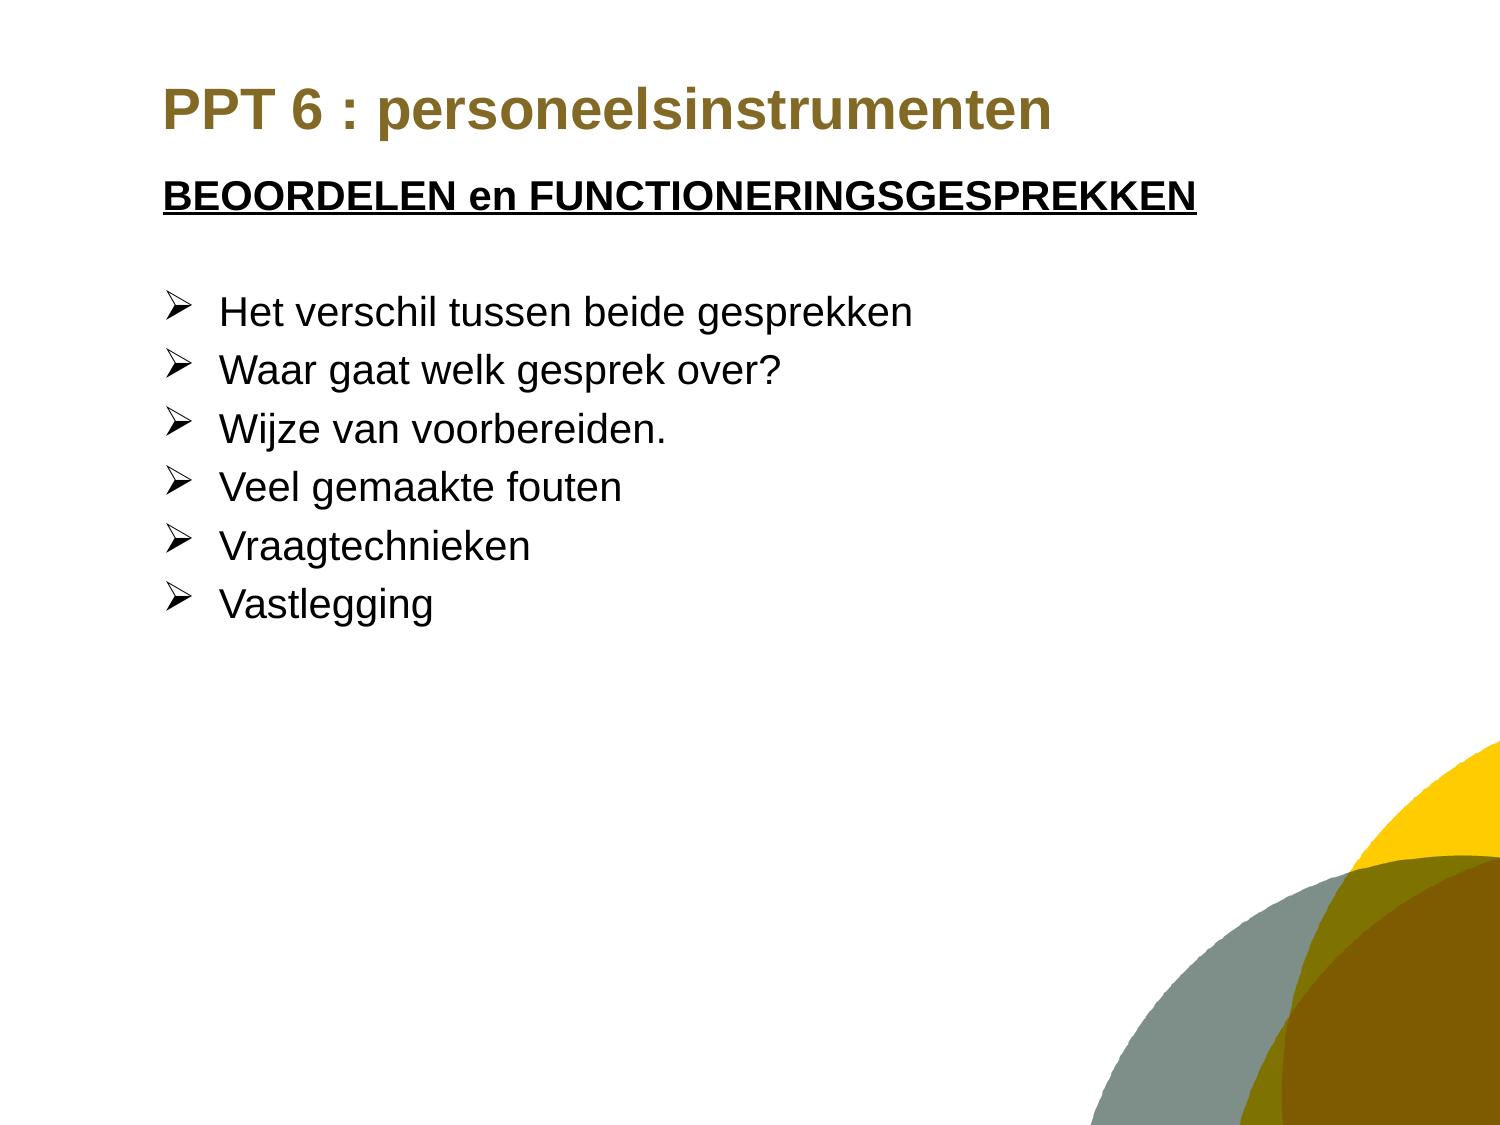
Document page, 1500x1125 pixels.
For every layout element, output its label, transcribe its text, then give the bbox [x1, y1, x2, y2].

title PPT 6 : personeelsinstrumenten [147, 54, 1414, 149]
list BEOORDELEN en FUNCTIONERINGSGESPREKKEN Het verschil tussen beide gesprekken Waar gaat welk gesprek over? Wijze van voorbereiden. Veel gemaakte fouten Vraagtechnieken Vastlegging [147, 160, 1414, 994]
picture [66, 727, 1500, 1125]
